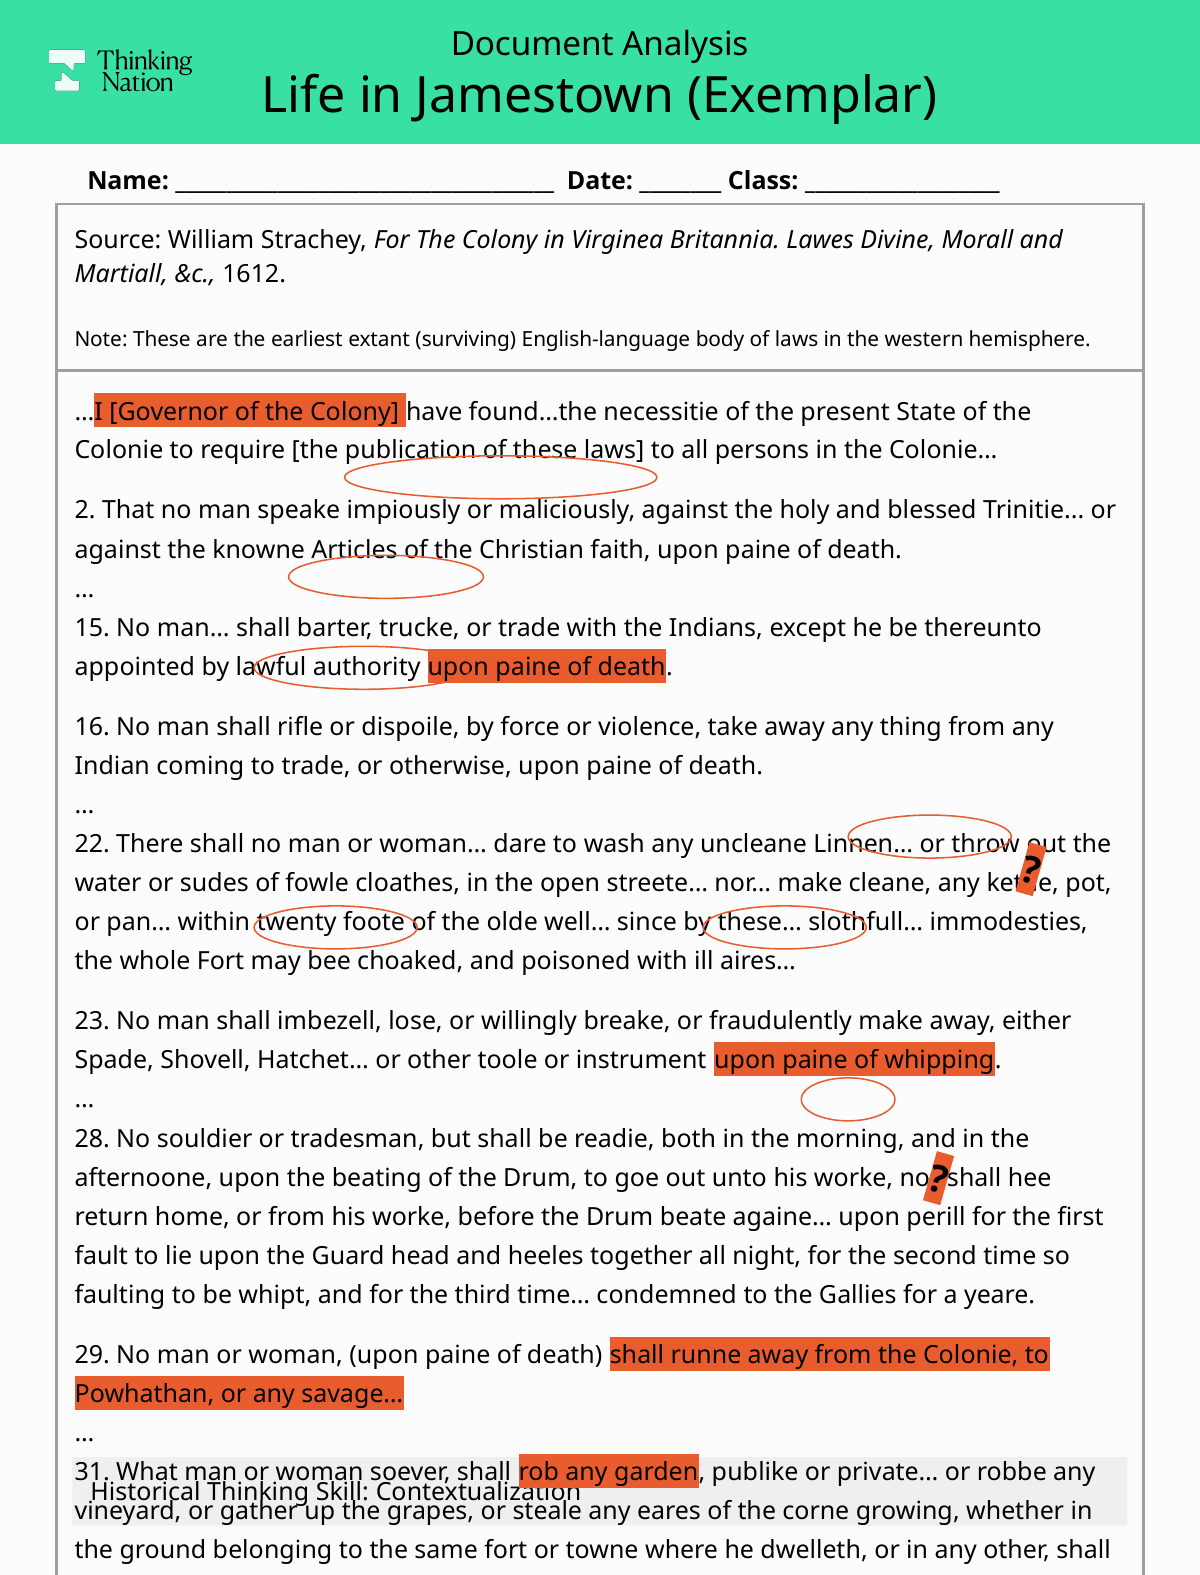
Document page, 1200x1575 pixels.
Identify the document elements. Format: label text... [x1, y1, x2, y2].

table_cell …I [Governor of the Colony] have found…the necessitie of the present State of the Colonie to require [the publication of these laws] to all persons in the Colonie… 2. That no man speake impiously or maliciously, against the holy and blessed Trinitie... or against the knowne Articles of the Christian faith, upon paine of death. … 15. No man… shall barter, trucke, or trade with the Indians, except he be thereunto appointed by lawful authority upon paine of death. 16. No man shall rifle or dispoile, by force or violence, take away any thing from any Indian coming to trade, or otherwise, upon paine of death. … 22. There shall no man or woman… dare to wash any uncleane Linnen… or throw out the water or sudes of fowle cloathes, in the open streete… nor… make cleane, any kettle, pot, or pan… within twenty foote of the olde well… since by these… slothfull… immodesties, the whole Fort may bee choaked, and poisoned with ill aires… 23. No man shall imbezell, lose, or willingly breake, or fraudulently make away, either Spade, Shovell, Hatchet… or other toole or instrument upon paine of whipping. … 28. No souldier or tradesman, but shall be readie, both in the morning, and in the afternoone, upon the beating of the Drum, to goe out unto his worke, nor shall hee return home, or from his worke, before the Drum beate againe… upon perill for the first fault to lie upon the Guard head and heeles together all night, for the second time so faulting to be whipt, and for the third time… condemned to the Gallies for a yeare. 29. No man or woman, (upon paine of death) shall runne away from the Colonie, to Powhathan, or any savage… … 31. What man or woman soever, shall rob any garden, publike or private… or robbe any vineyard, or gather up the grapes, or steale any eares of the corne growing, whether in the ground belonging to the same fort or towne where he dwelleth, or in any other, shall be punished with death. [58, 372, 1142, 1575]
text_box [703, 905, 867, 949]
text_box [254, 646, 474, 690]
picture [33, 35, 197, 104]
text_box Name: _____________________________________ Date: ________ Class: ___________________ [72, 149, 1128, 217]
text_box Document Analysis Life in Jamestown (Exemplar) [0, 0, 1200, 144]
text_box [288, 555, 484, 599]
text_box [848, 815, 1012, 859]
text_box ? [907, 1134, 978, 1215]
text_box [254, 905, 418, 949]
text_box ? [999, 826, 1071, 906]
text_box [344, 455, 657, 499]
text_box [801, 1077, 895, 1121]
table_header Source: William Strachey, For The Colony in Virginea Britannia. Lawes Divine, Morall and Martiall, &c., 1612. Note: These are the earliest extant (surviving) English-language body of laws in the western hemisphere. [58, 205, 1142, 369]
